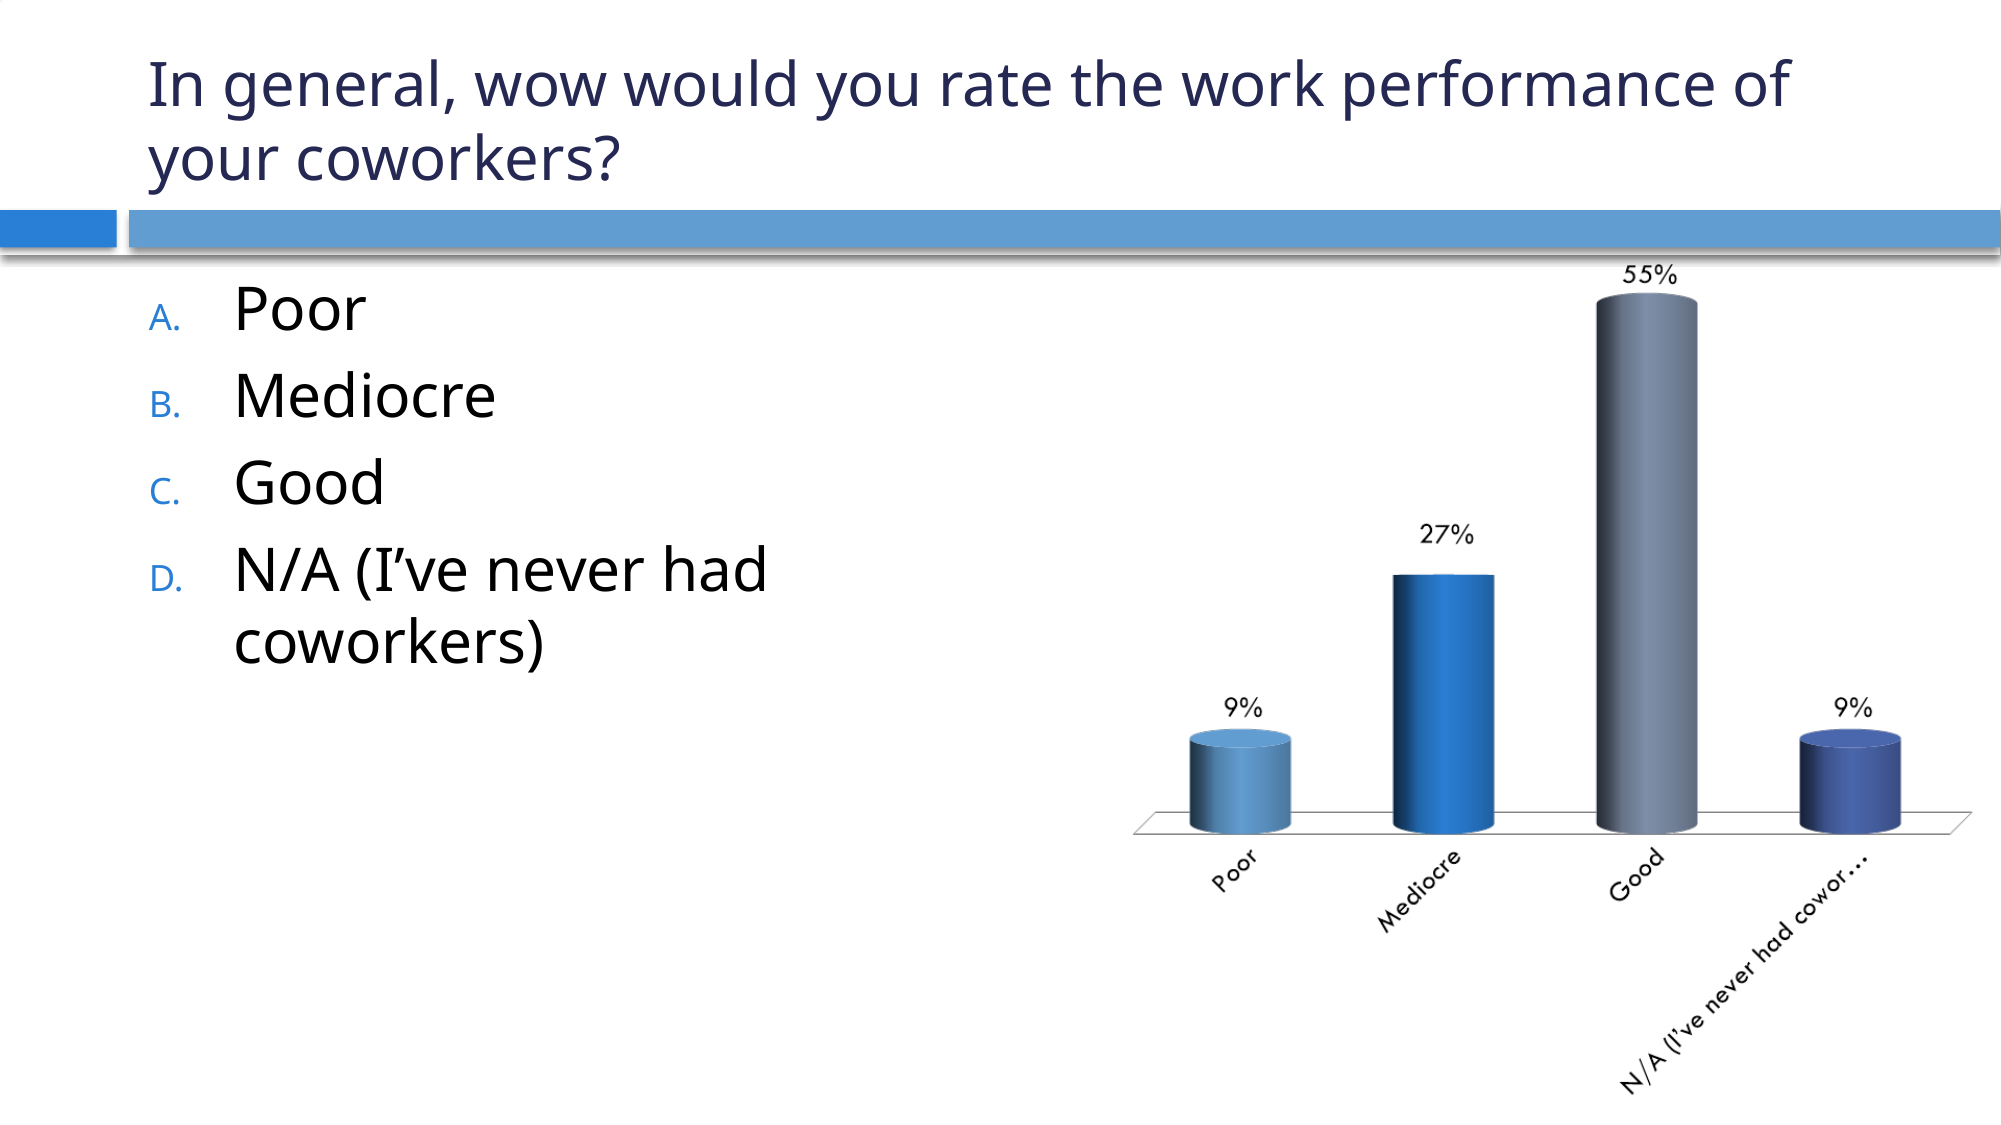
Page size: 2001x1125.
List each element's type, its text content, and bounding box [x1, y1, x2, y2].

title In general, wow would you rate the work performance of your coworkers? [133, 37, 1917, 200]
text_box [988, 261, 1991, 1108]
list Poor Mediocre Good N/A (I’ve never had coworkers) [133, 262, 1000, 1005]
